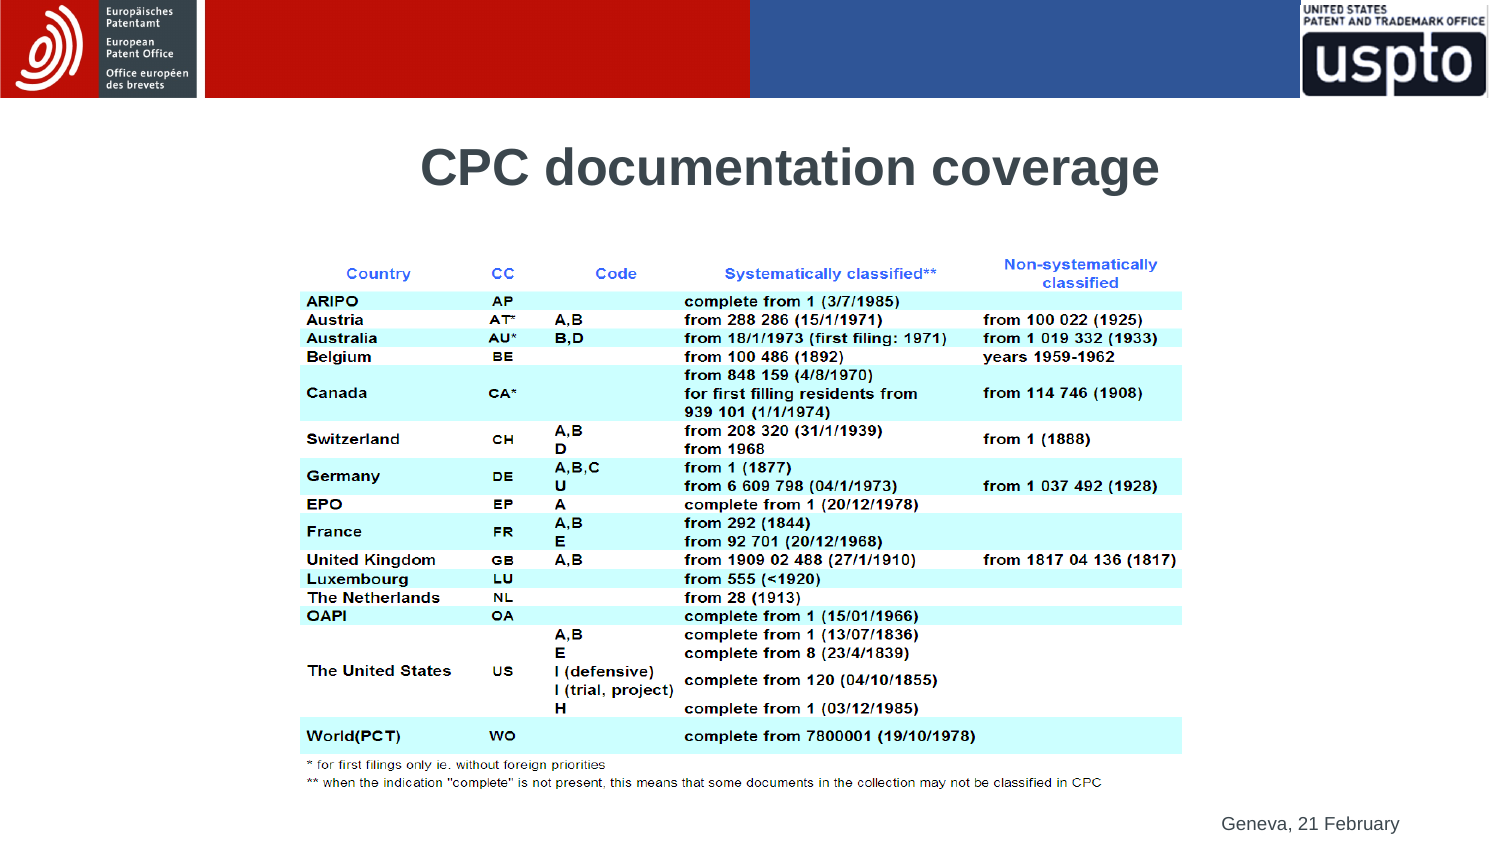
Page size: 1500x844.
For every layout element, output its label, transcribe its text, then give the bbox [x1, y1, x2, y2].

list CPC documentation coverage [114, 137, 1161, 227]
list Geneva, 21 February 2017 [1180, 776, 1400, 837]
picture [0, 0, 1489, 98]
picture [300, 257, 1182, 792]
